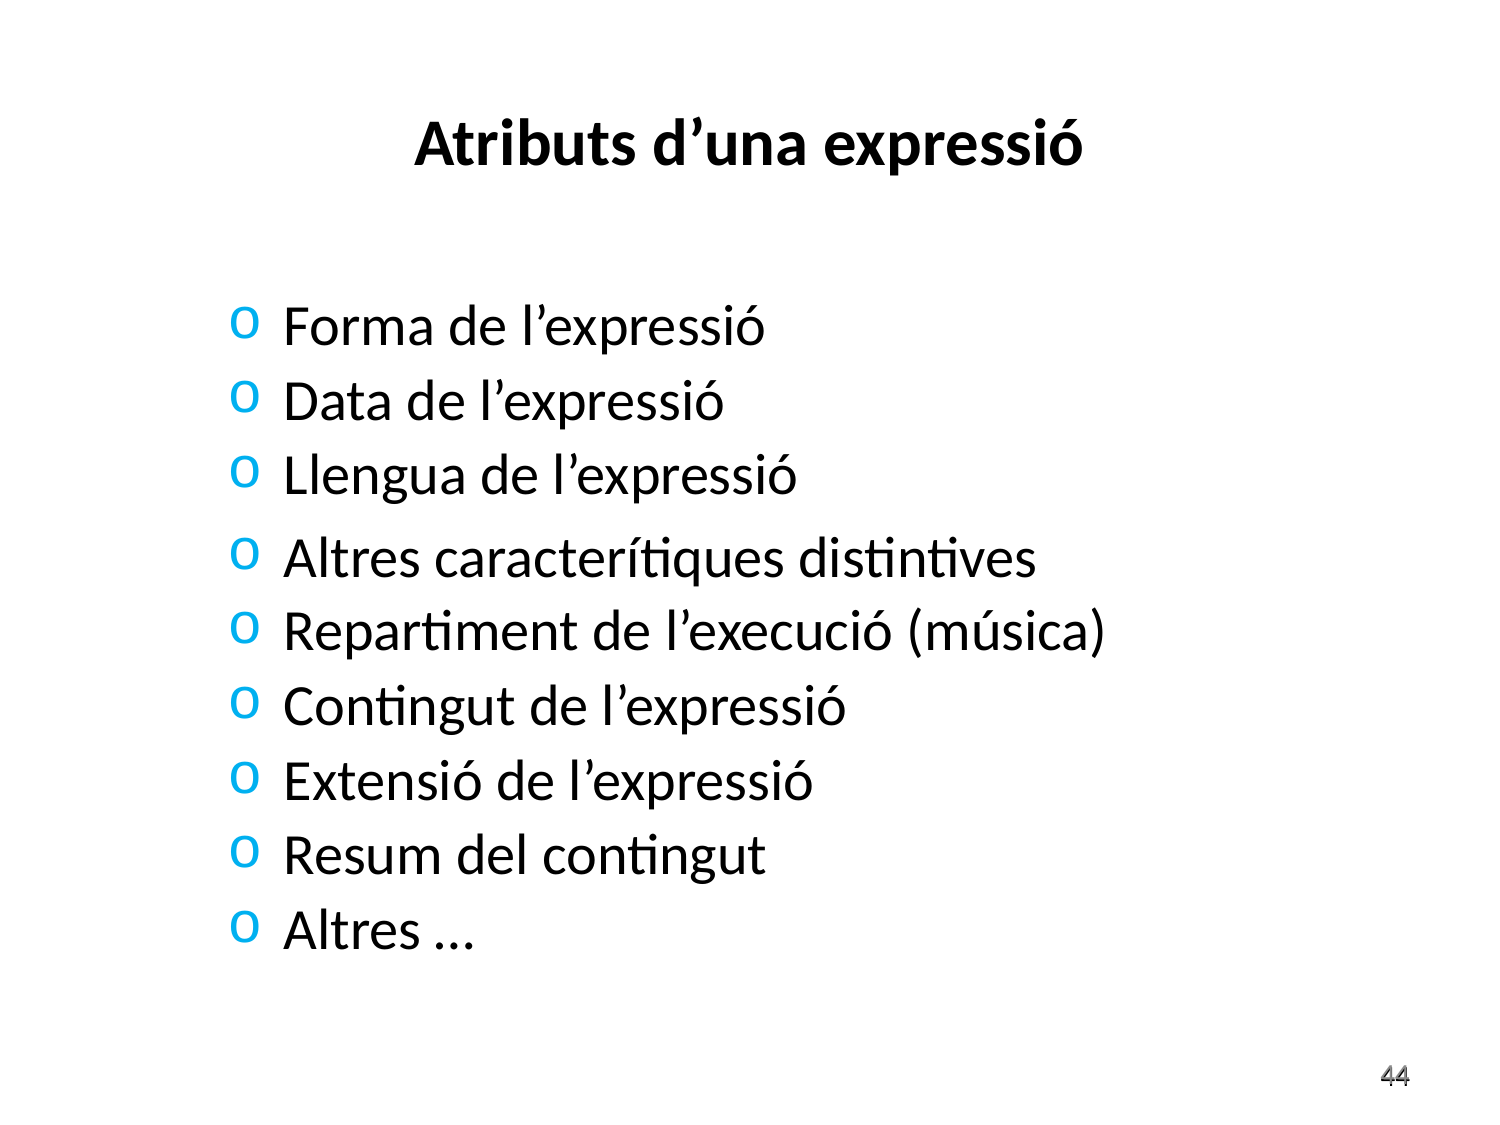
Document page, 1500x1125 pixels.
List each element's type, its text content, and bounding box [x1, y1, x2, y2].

slide_number 44 [1074, 1042, 1425, 1103]
list Forma de l’expressió Data de l’expressió Llengua de l’expressió Altres caracterítiques distintives Repartiment de l’execució (música) Contingut de l’expressió Extensió de l’expressió Resum del contingut Altres … [212, 287, 1425, 1050]
title Atributs d’una expressió [75, 45, 1425, 233]
